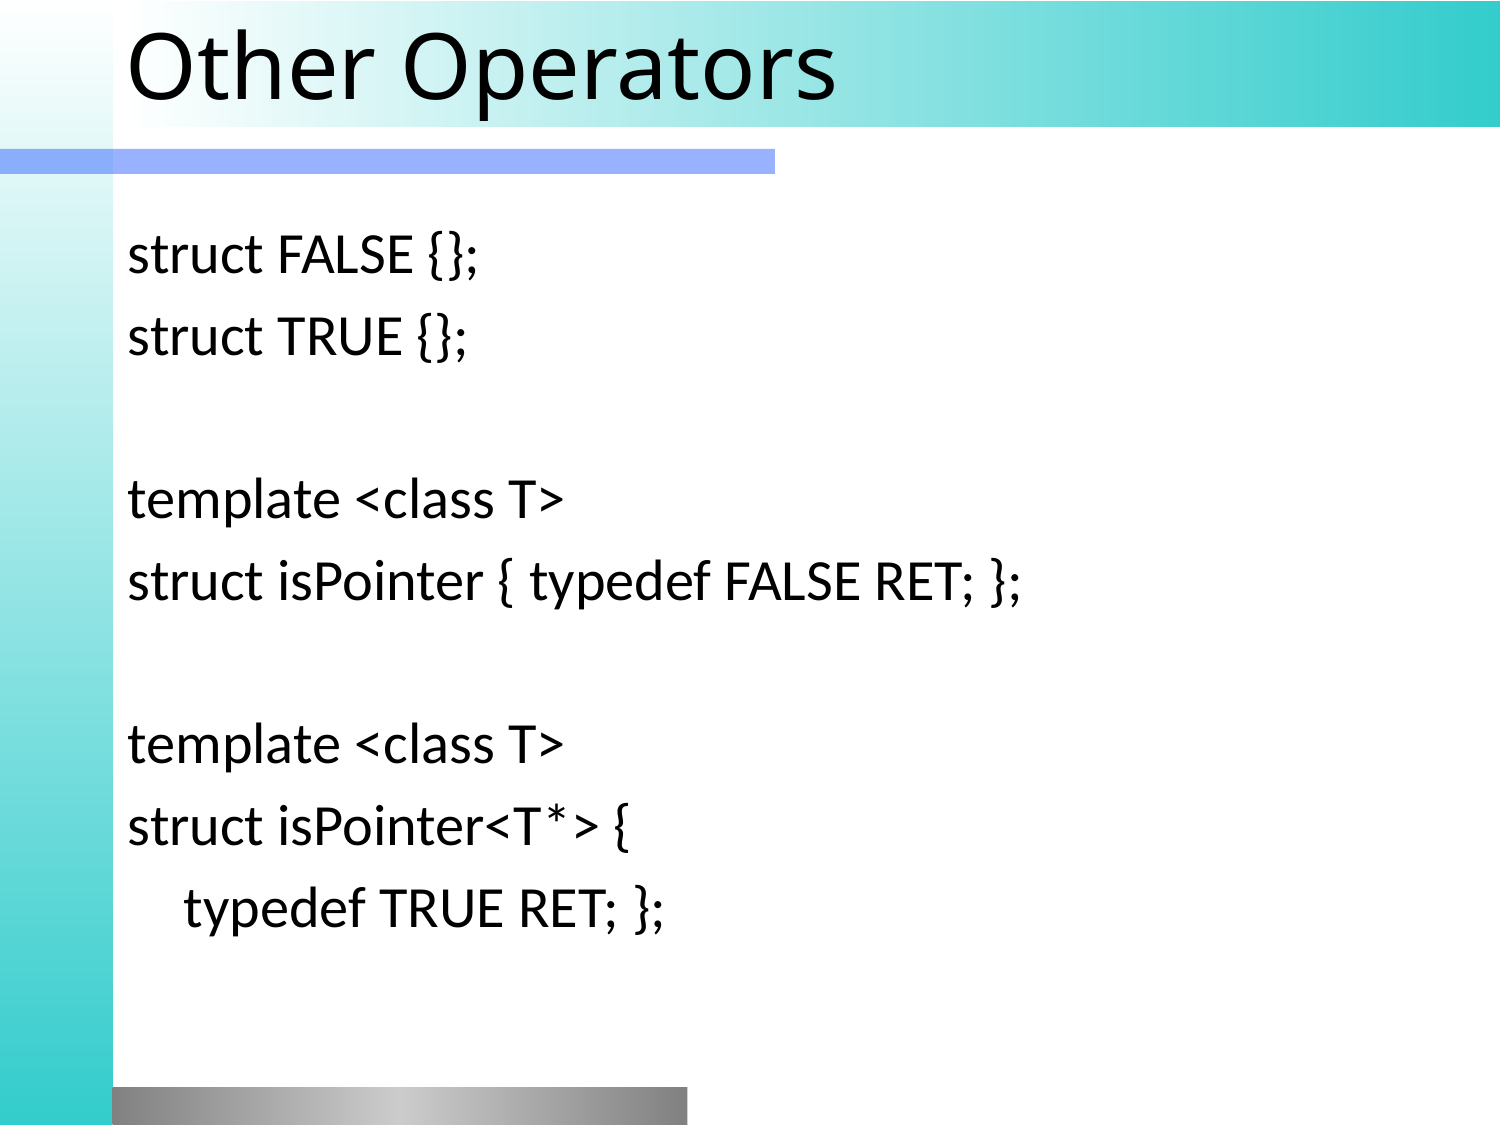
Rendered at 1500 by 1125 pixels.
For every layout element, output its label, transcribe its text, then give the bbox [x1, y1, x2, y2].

title Other Operators [110, 0, 1500, 126]
list struct FALSE {}; struct TRUE {}; template <class T> struct isPointer { typedef FALSE RET; }; template <class T> struct isPointer<T*> { typedef TRUE RET; }; [112, 207, 1388, 1073]
